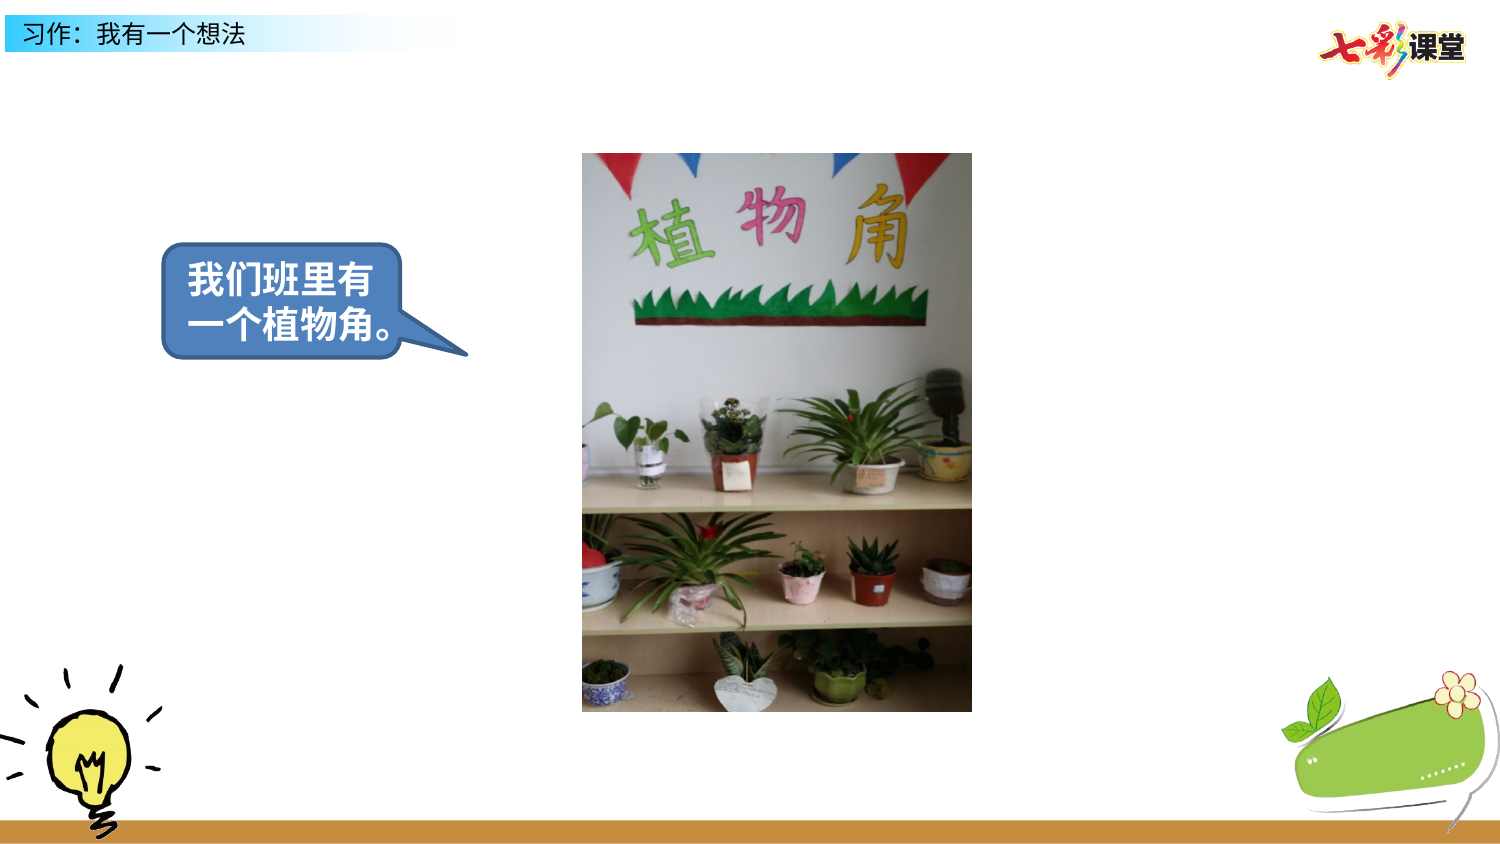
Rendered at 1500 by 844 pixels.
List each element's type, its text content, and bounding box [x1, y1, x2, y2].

picture [1277, 671, 1500, 833]
picture [1316, 20, 1468, 80]
text_box 我们班里有一个植物角。 [161, 242, 469, 360]
picture [0, 653, 178, 844]
picture [582, 152, 972, 713]
